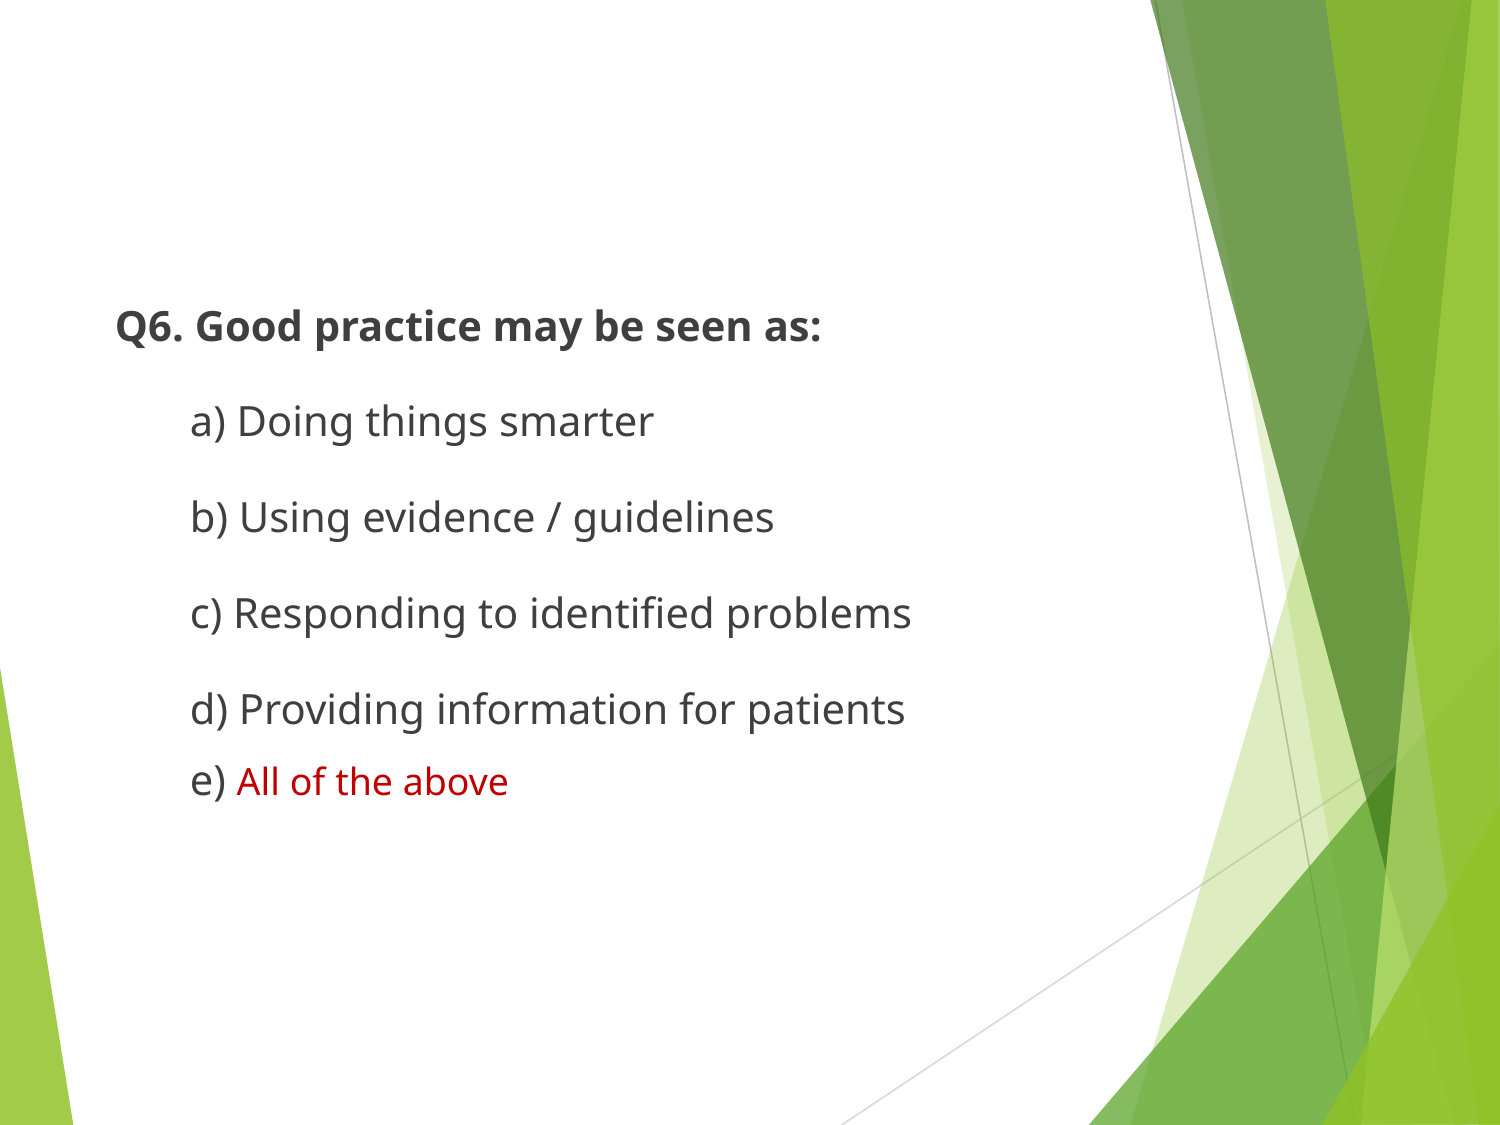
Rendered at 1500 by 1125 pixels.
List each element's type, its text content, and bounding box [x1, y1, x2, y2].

list Q6. Good practice may be seen as: a) Doing things smarter b) Using evidence / guidelines c) Responding to identified problems d) Providing information for patients e) All of the above [99, 266, 1142, 992]
